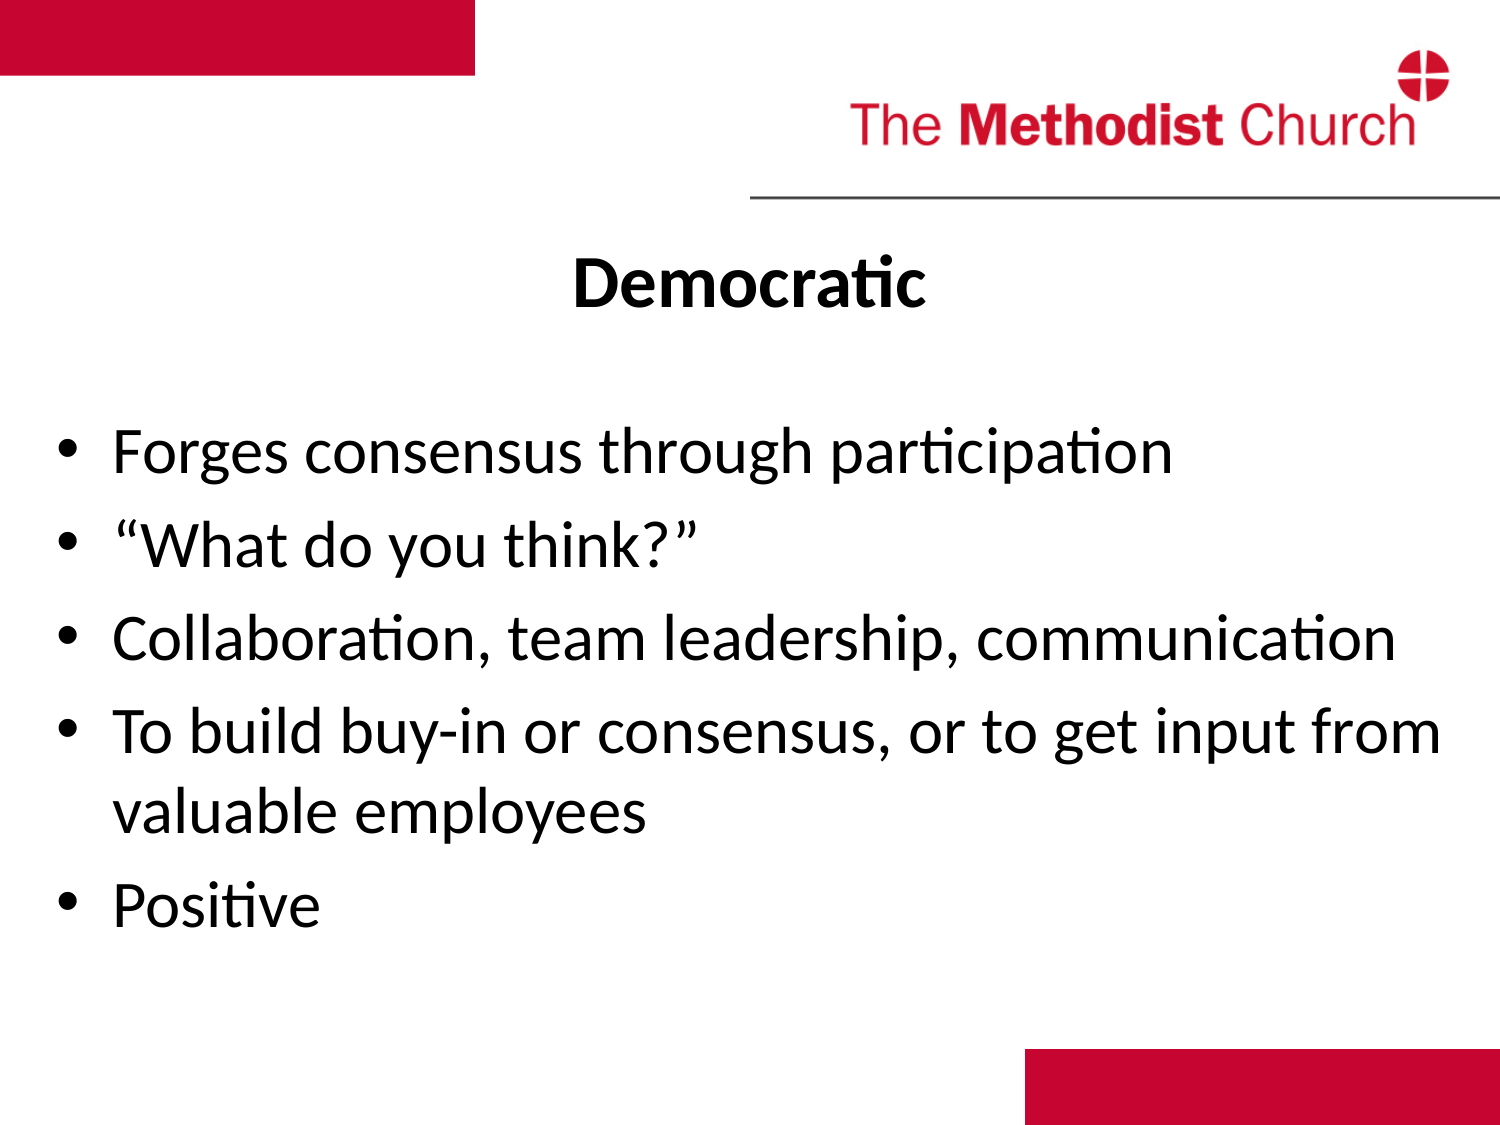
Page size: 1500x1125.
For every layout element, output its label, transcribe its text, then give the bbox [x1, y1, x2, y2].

title Democratic [75, 224, 1425, 388]
list Forges consensus through participation “What do you think?” Collaboration, team leadership, communication To build buy-in or consensus, or to get input from valuable employees Positive [41, 399, 1459, 1000]
picture [750, 0, 1500, 216]
